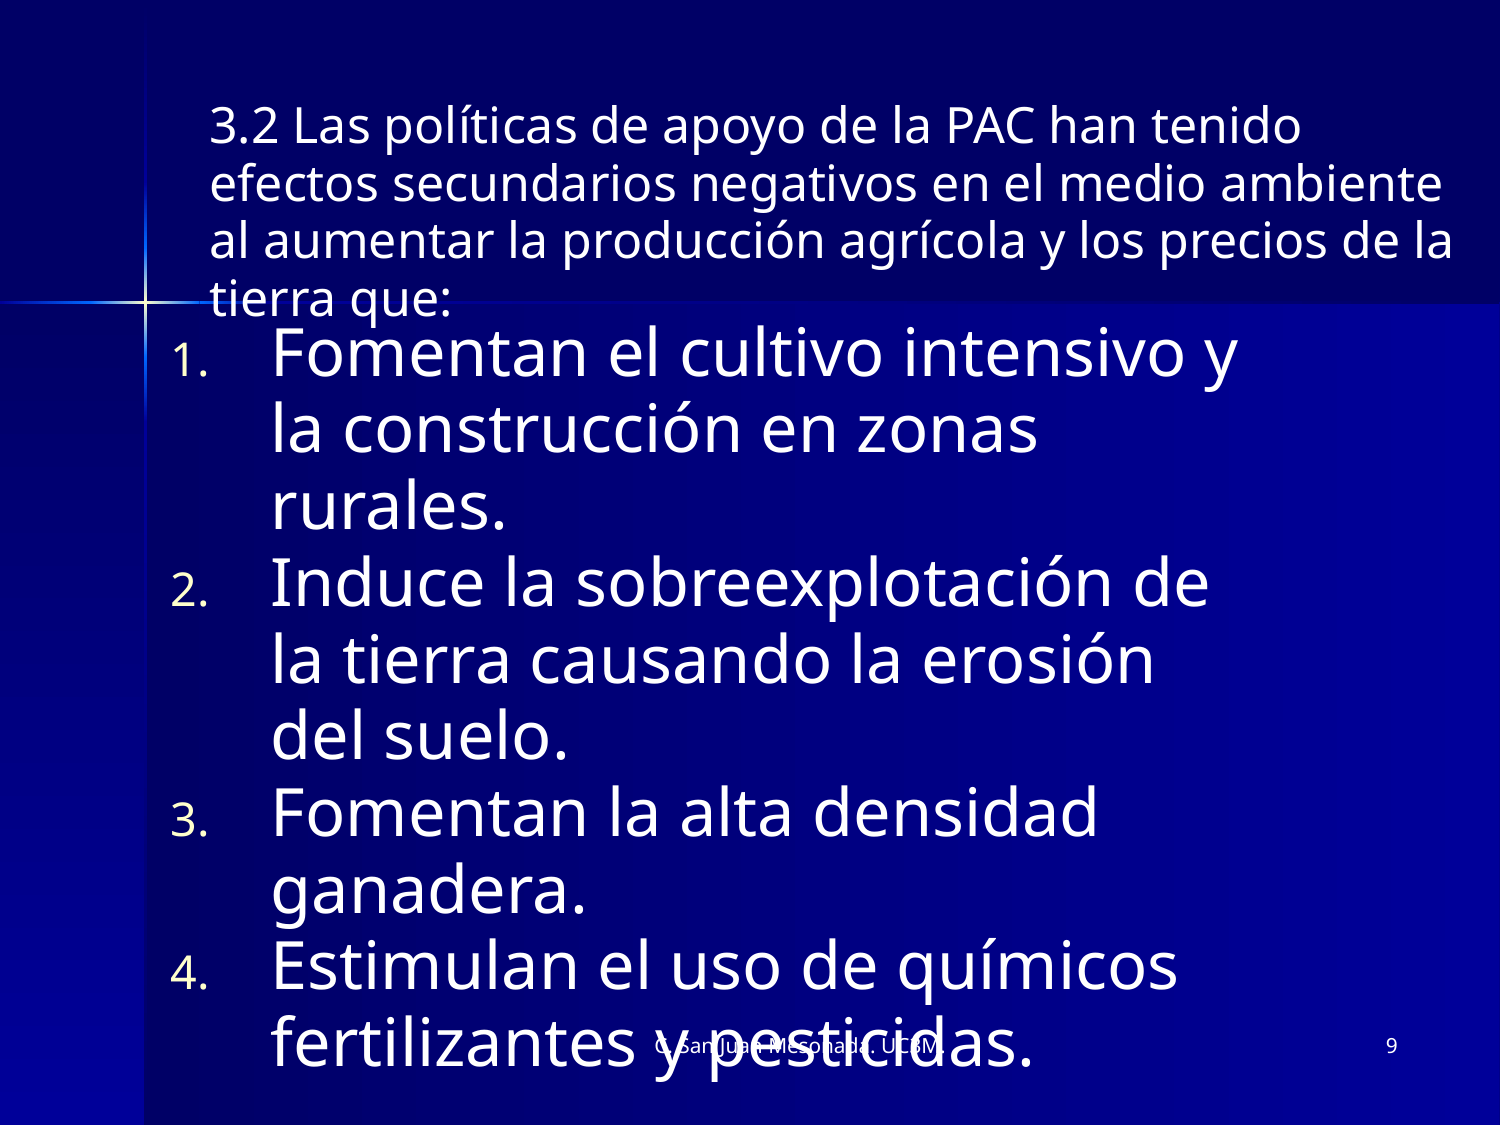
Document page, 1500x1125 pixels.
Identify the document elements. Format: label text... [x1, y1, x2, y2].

text_box 3.2 Las políticas de apoyo de la PAC han tenido efectos secundarios negativos en el medio ambiente al aumentar la producción agrícola y los precios de la tierra que: [194, 90, 1500, 336]
footer C. San Juan Mesonada. UC3M. [562, 1025, 1038, 1100]
list Fomentan el cultivo intensivo y la construcción en zonas rurales. Induce la sobreexplotación de la tierra causando la erosión del suelo. Fomentan la alta densidad ganadera. Estimulan el uso de químicos fertilizantes y pesticidas. [170, 243, 1260, 1083]
slide_number 9 [1100, 1025, 1413, 1100]
